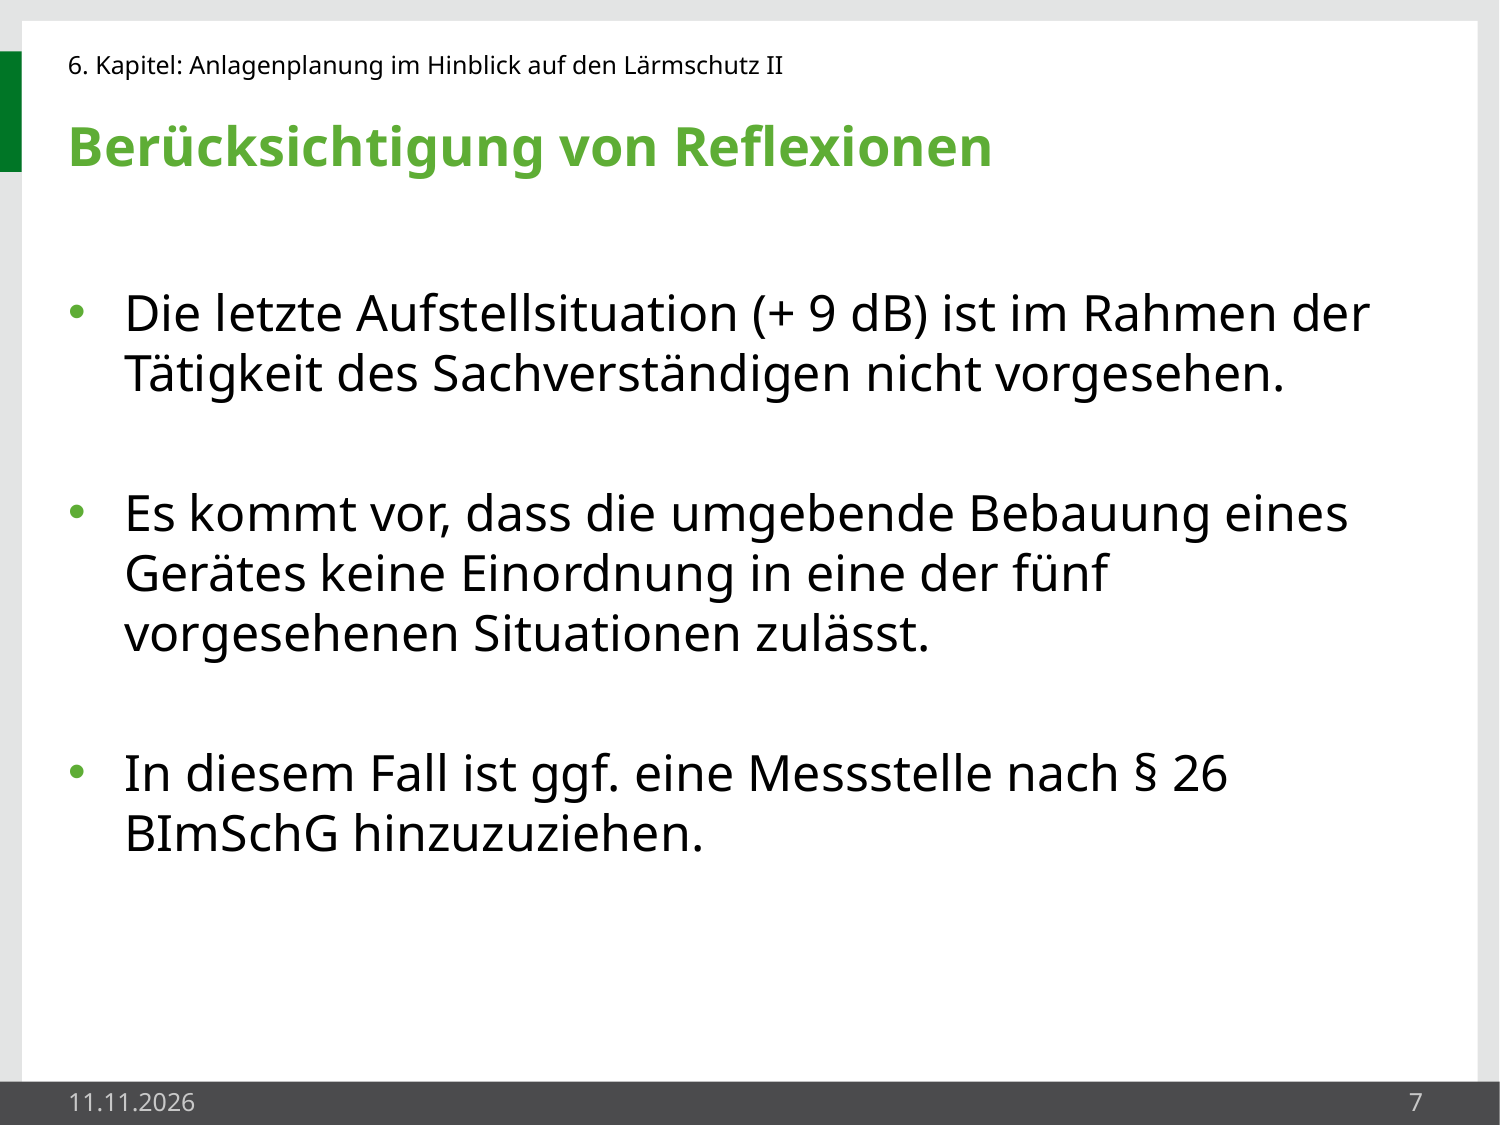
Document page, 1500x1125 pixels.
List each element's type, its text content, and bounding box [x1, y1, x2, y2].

list Die letzte Aufstellsituation (+ 9 dB) ist im Rahmen der Tätigkeit des Sachverständigen nicht vorgesehen. Es kommt vor, dass die umgebende Bebauung eines Gerätes keine Einordnung in eine der fünf vorgesehenen Situationen zulässt. In diesem Fall ist ggf. eine Messstelle nach § 26 BImSchG hinzuzuziehen. [68, 281, 1436, 941]
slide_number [68, 1082, 231, 1125]
slide_number 7 [1331, 1082, 1423, 1125]
title Berücksichtigung von Reflexionen [67, 77, 1427, 178]
